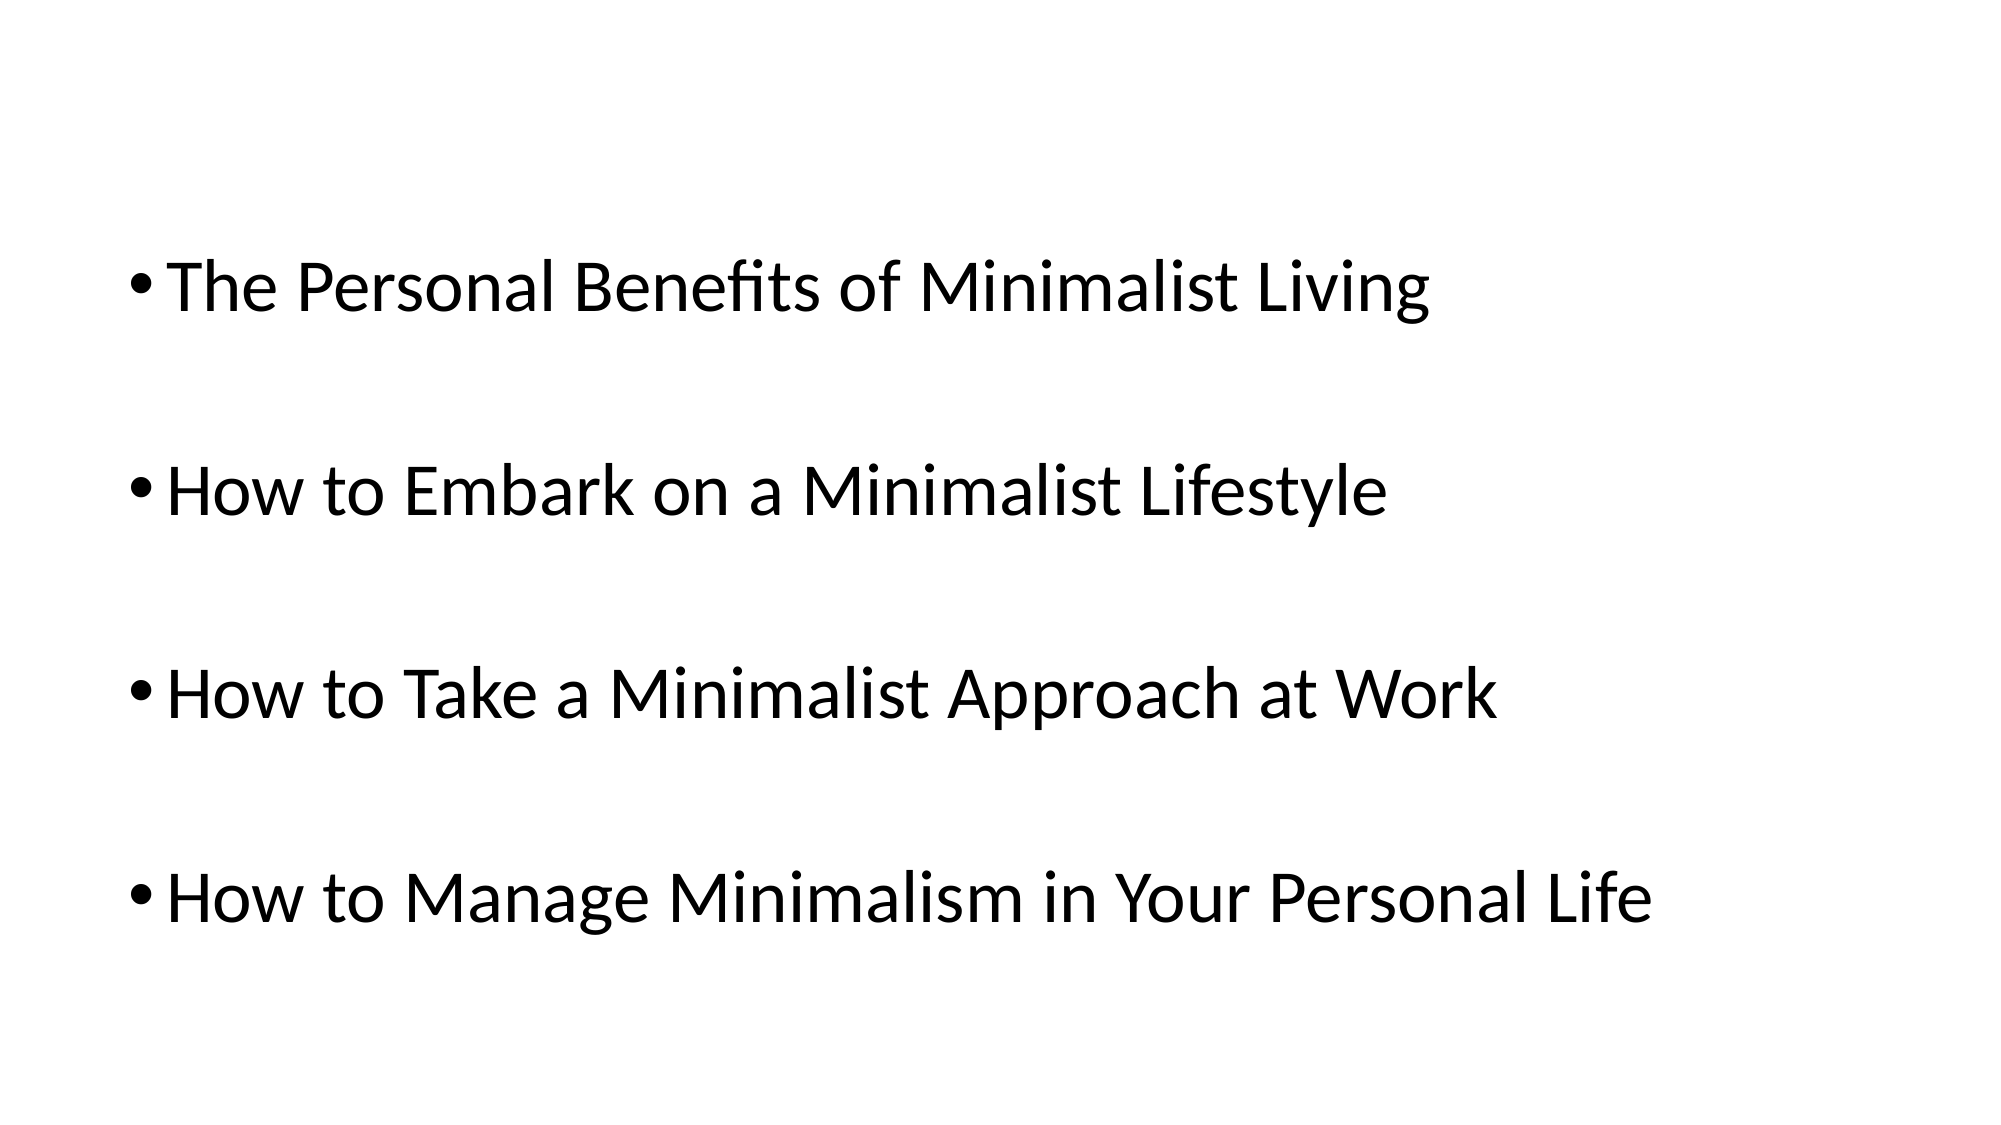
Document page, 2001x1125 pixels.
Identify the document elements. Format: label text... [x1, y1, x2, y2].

list The Personal Benefits of Minimalist Living How to Embark on a Minimalist Lifestyle How to Take a Minimalist Approach at Work How to Manage Minimalism in Your Personal Life [113, 239, 1839, 923]
